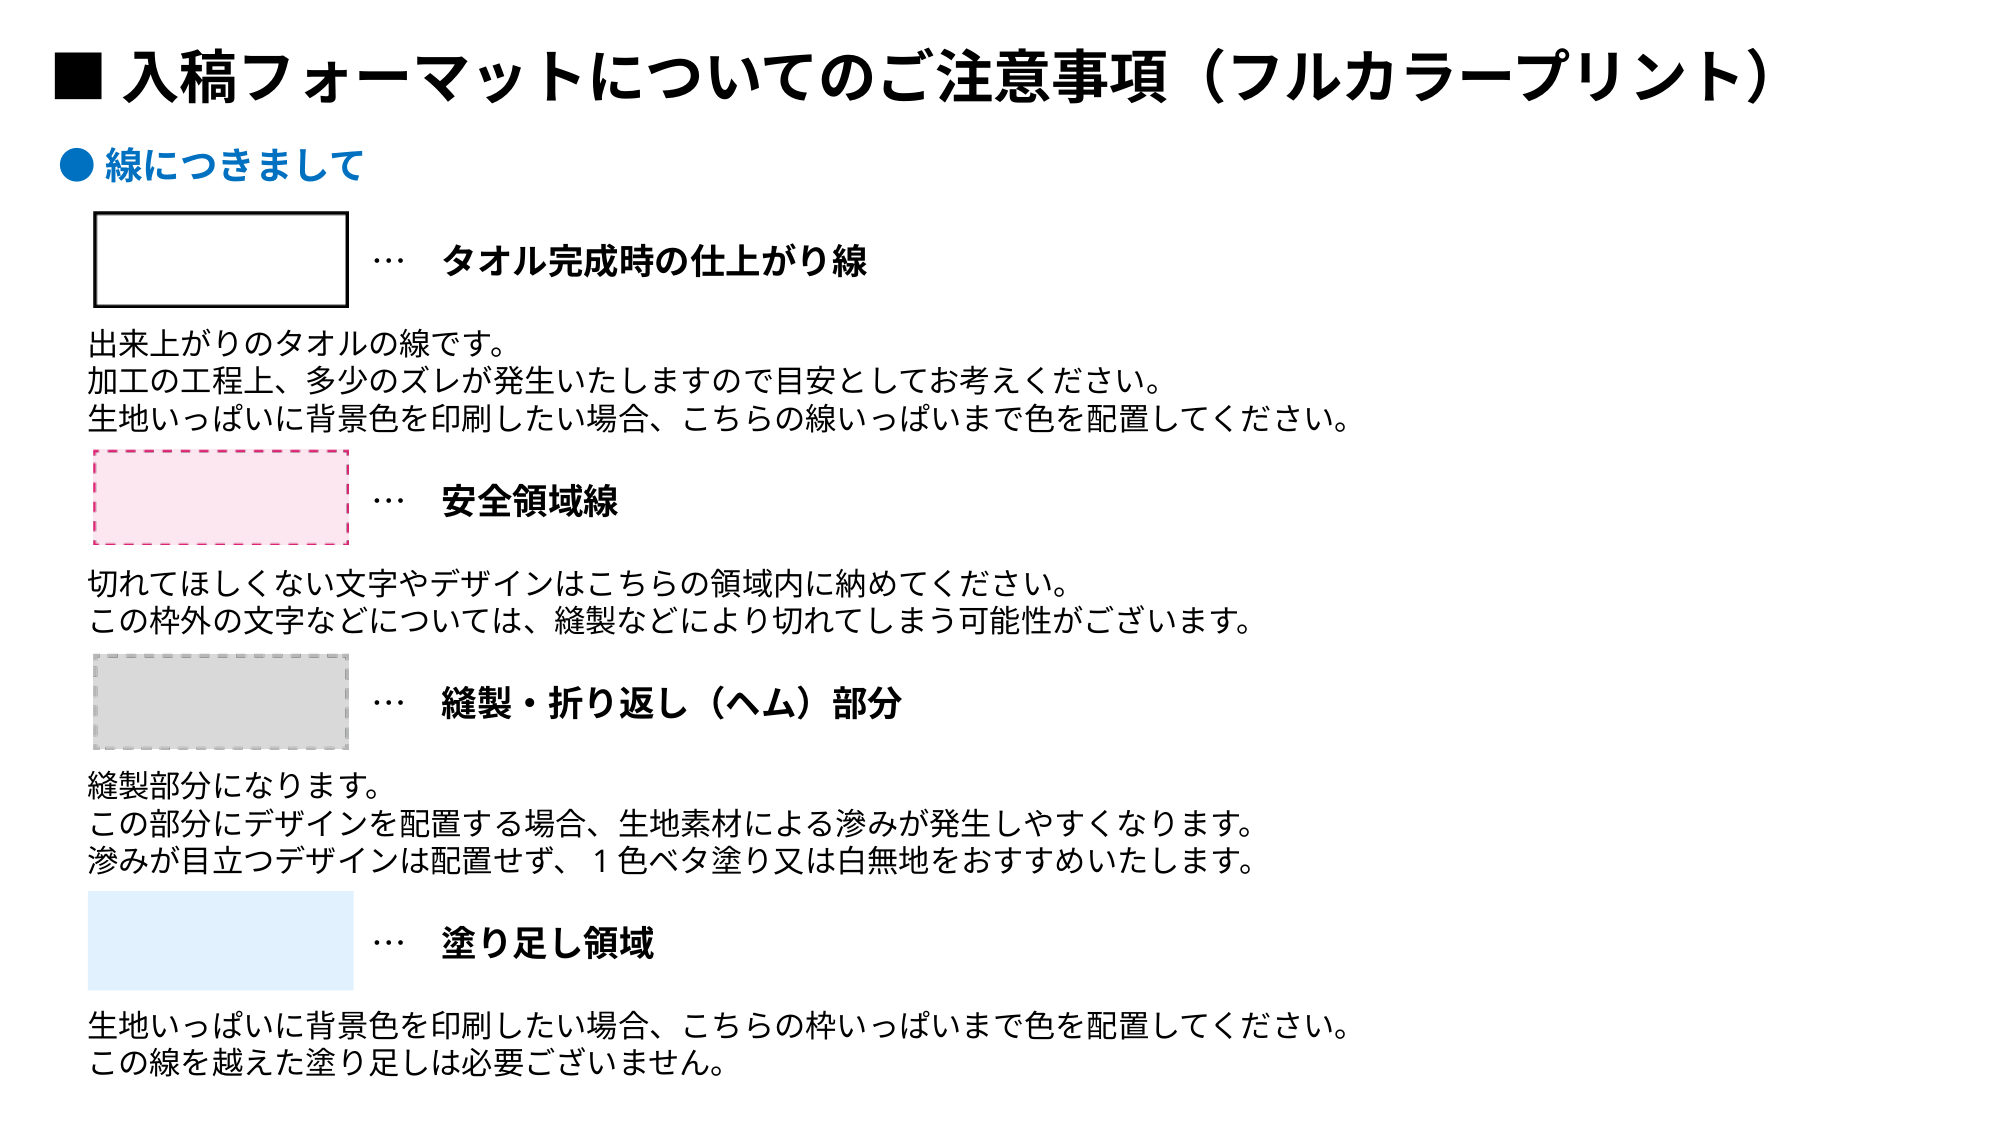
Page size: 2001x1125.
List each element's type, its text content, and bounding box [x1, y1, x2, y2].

text_box ●線につきまして [43, 134, 1928, 194]
text_box … タオル完成時の仕上がり線 出来上がりのタオルの線です。 加工の工程上、多少のズレが発生いたしますので目安としてお考えください。 生地いっぱいに背景色を印刷したい場合、こちらの線いっぱいまで色を配置してください。 … 安全領域線 切れてほしくない文字やデザインはこちらの領域内に納めてください。 この枠外の文字などについては、縫製などにより切れてしまう可能性がございます。 … 縫製・折り返し（ヘム）部分 縫製部分になります。 この部分にデザインを配置する場合、生地素材による滲みが発生しやすくなります。 滲みが目立つデザインは配置せず、1色ベタ塗り又は白無地をおすすめいたします。 … 塗り足し領域 生地いっぱいに背景色を印刷したい場合、こちらの枠いっぱいまで色を配置してください。 この線を越えた塗り足しは必要ございません。 [72, 189, 1956, 1089]
text_box [87, 890, 355, 992]
picture [93, 449, 349, 545]
text_box ■入稿フォーマットについてのご注意事項（フルカラープリント） [34, 32, 1819, 118]
picture [93, 653, 349, 750]
picture [93, 211, 349, 308]
